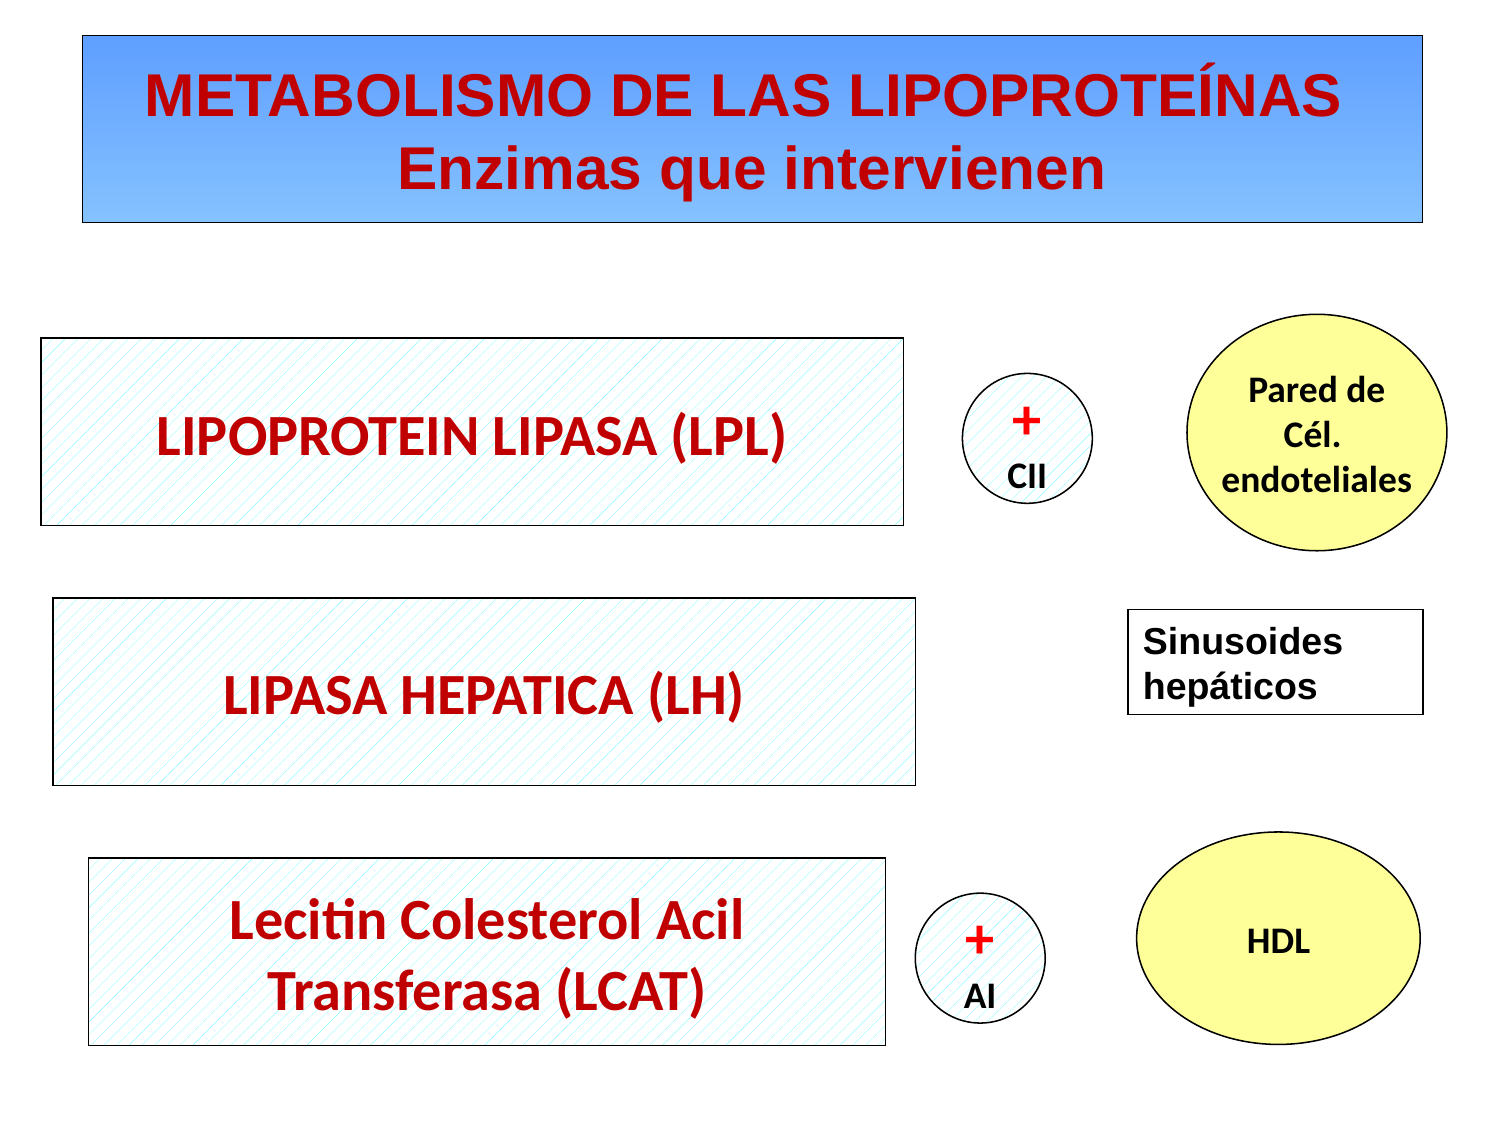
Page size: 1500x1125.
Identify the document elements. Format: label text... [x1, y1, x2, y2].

text_box Pared de Cél. endoteliales [1187, 314, 1447, 551]
text_box HDL [1136, 831, 1421, 1045]
text_box LIPASA HEPATICA (LH) [53, 597, 916, 786]
title METABOLISMO DE LAS LIPOPROTEÍNAS Enzimas que intervienen [82, 35, 1423, 223]
text_box + CII [962, 373, 1093, 504]
text_box + AI [915, 893, 1046, 1024]
text_box LIPOPROTEIN LIPASA (LPL) [41, 338, 904, 526]
text_box Sinusoides hepáticos [1128, 609, 1424, 715]
text_box Lecitin Colesterol Acil Transferasa (LCAT) [88, 857, 886, 1046]
